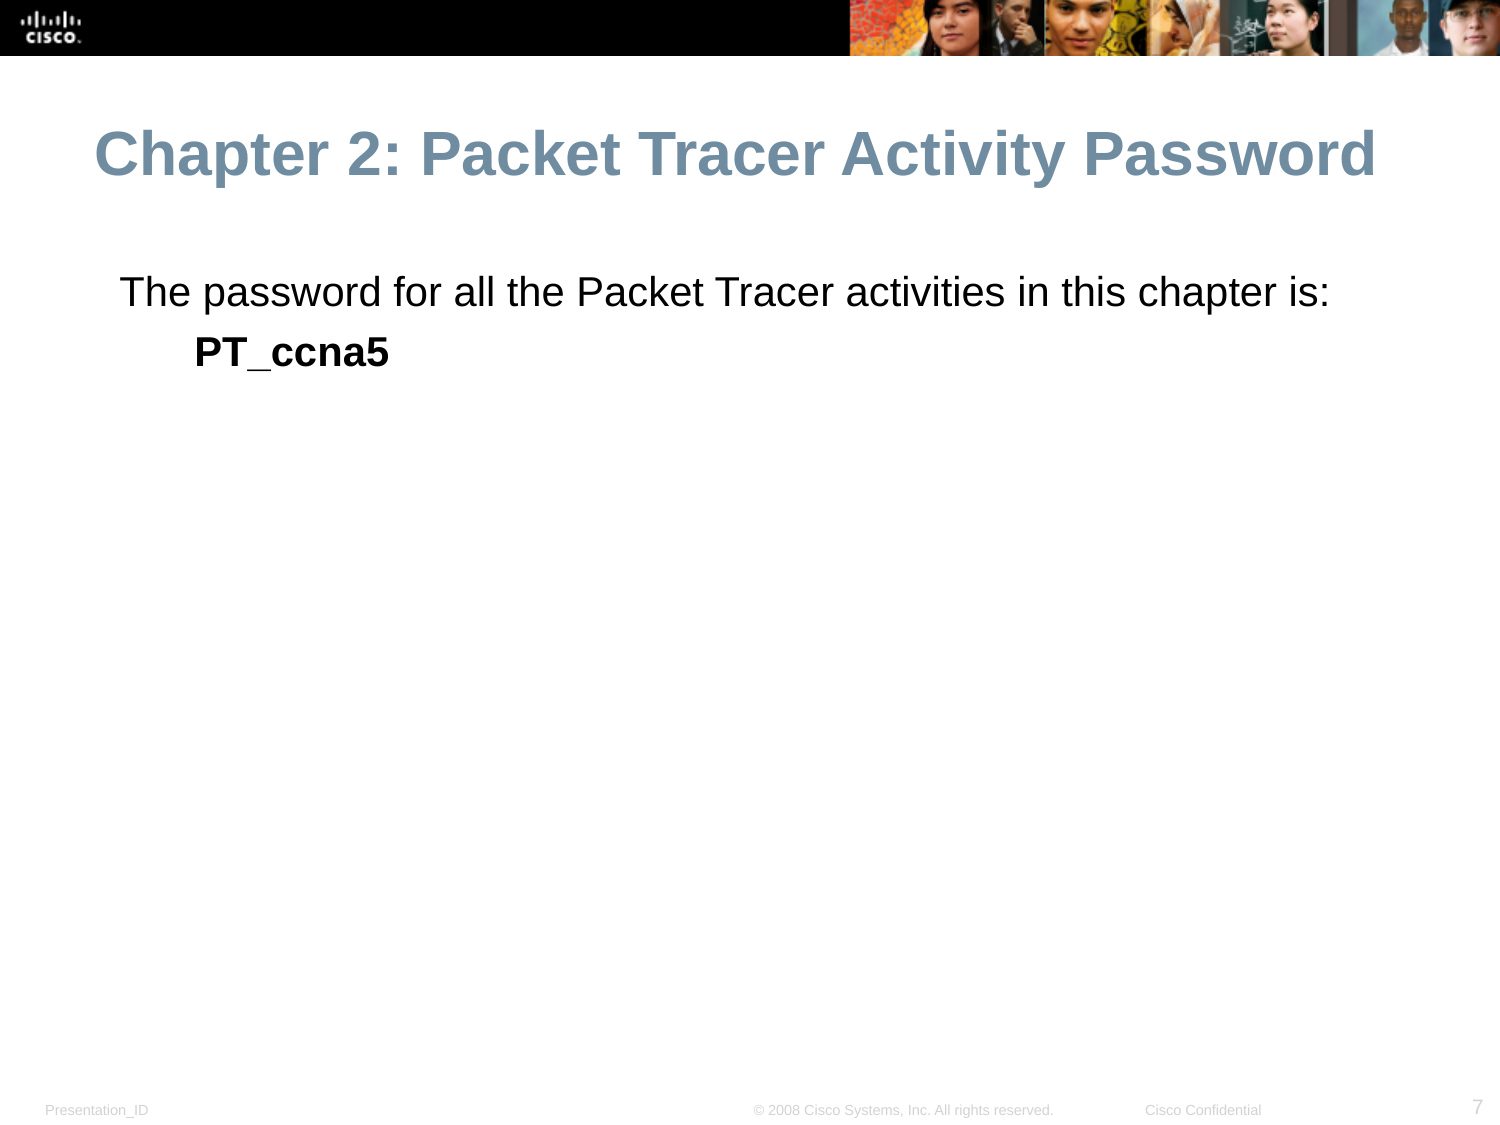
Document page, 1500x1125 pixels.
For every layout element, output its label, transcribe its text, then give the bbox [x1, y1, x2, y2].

title Chapter 2: Packet Tracer Activity Password [80, 57, 1444, 196]
picture [0, 0, 1500, 56]
list The password for all the Packet Tracer activities in this chapter is: PT_ccna5 [106, 261, 1409, 848]
